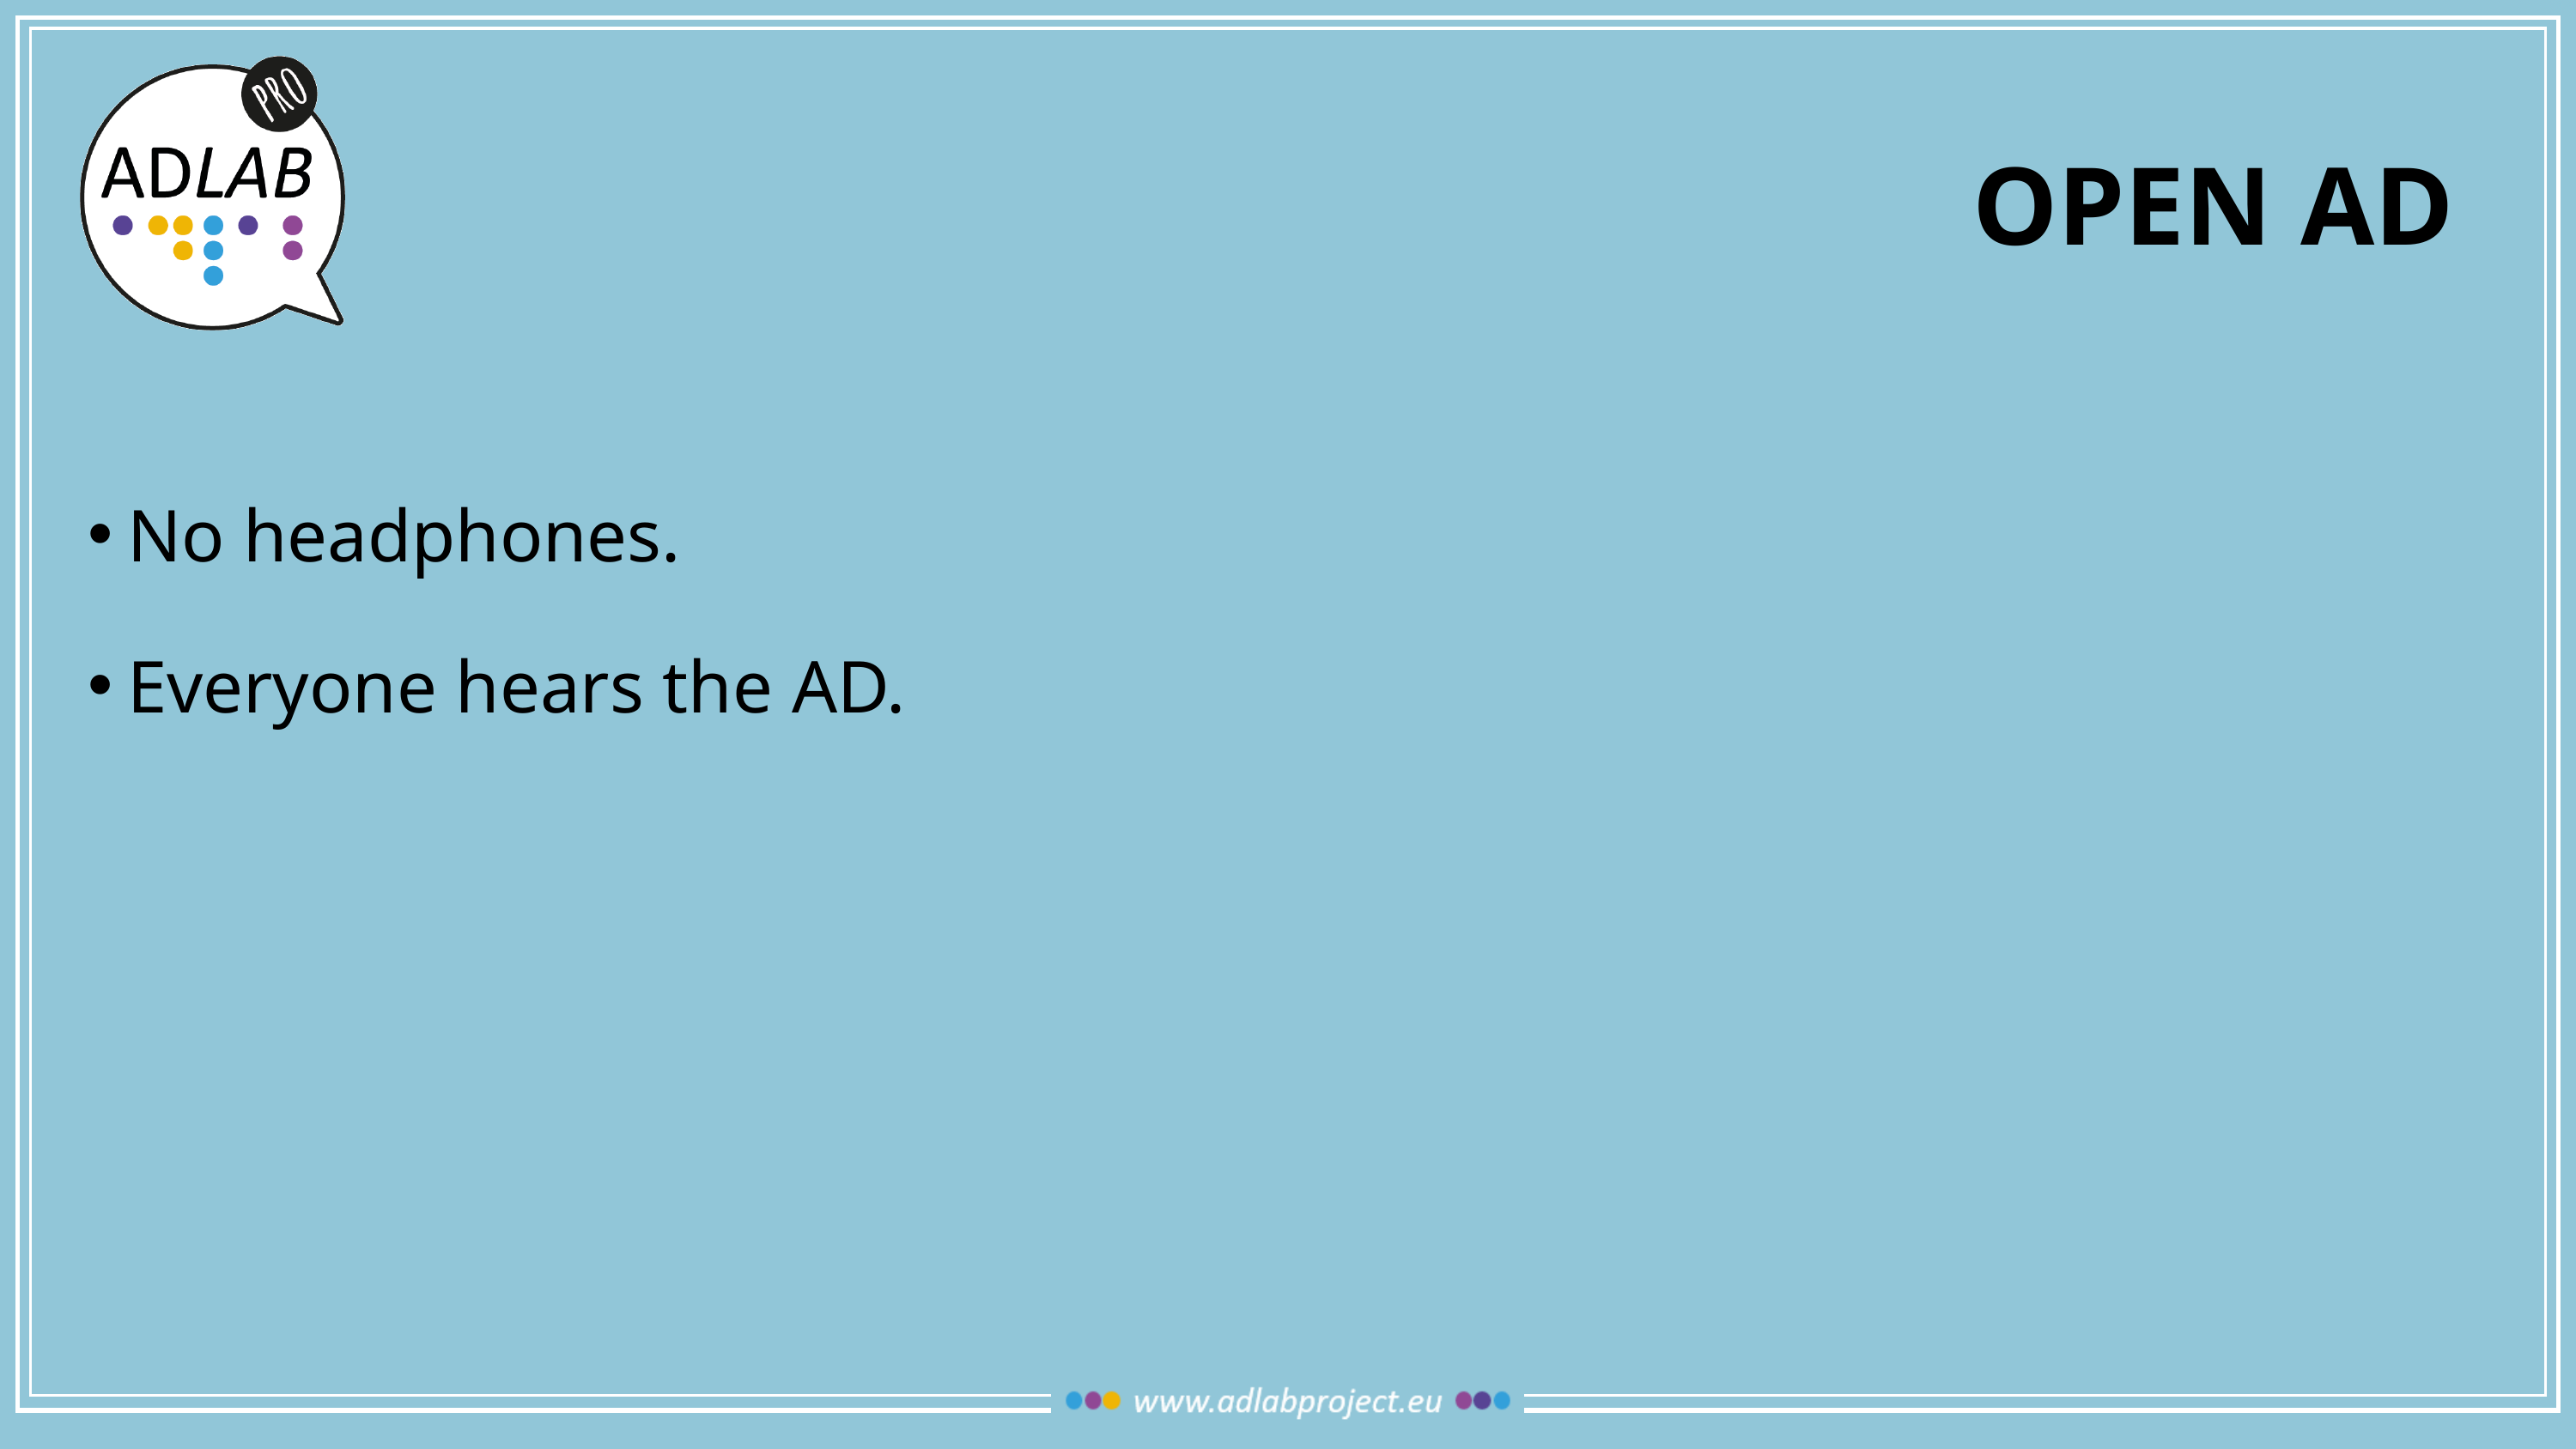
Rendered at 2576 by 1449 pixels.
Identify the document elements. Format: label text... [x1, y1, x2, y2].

picture [72, 49, 353, 330]
picture [1051, 1378, 1524, 1429]
title Open ad [384, 70, 2467, 351]
list No headphones. Everyone hears the AD. [75, 440, 2501, 1122]
